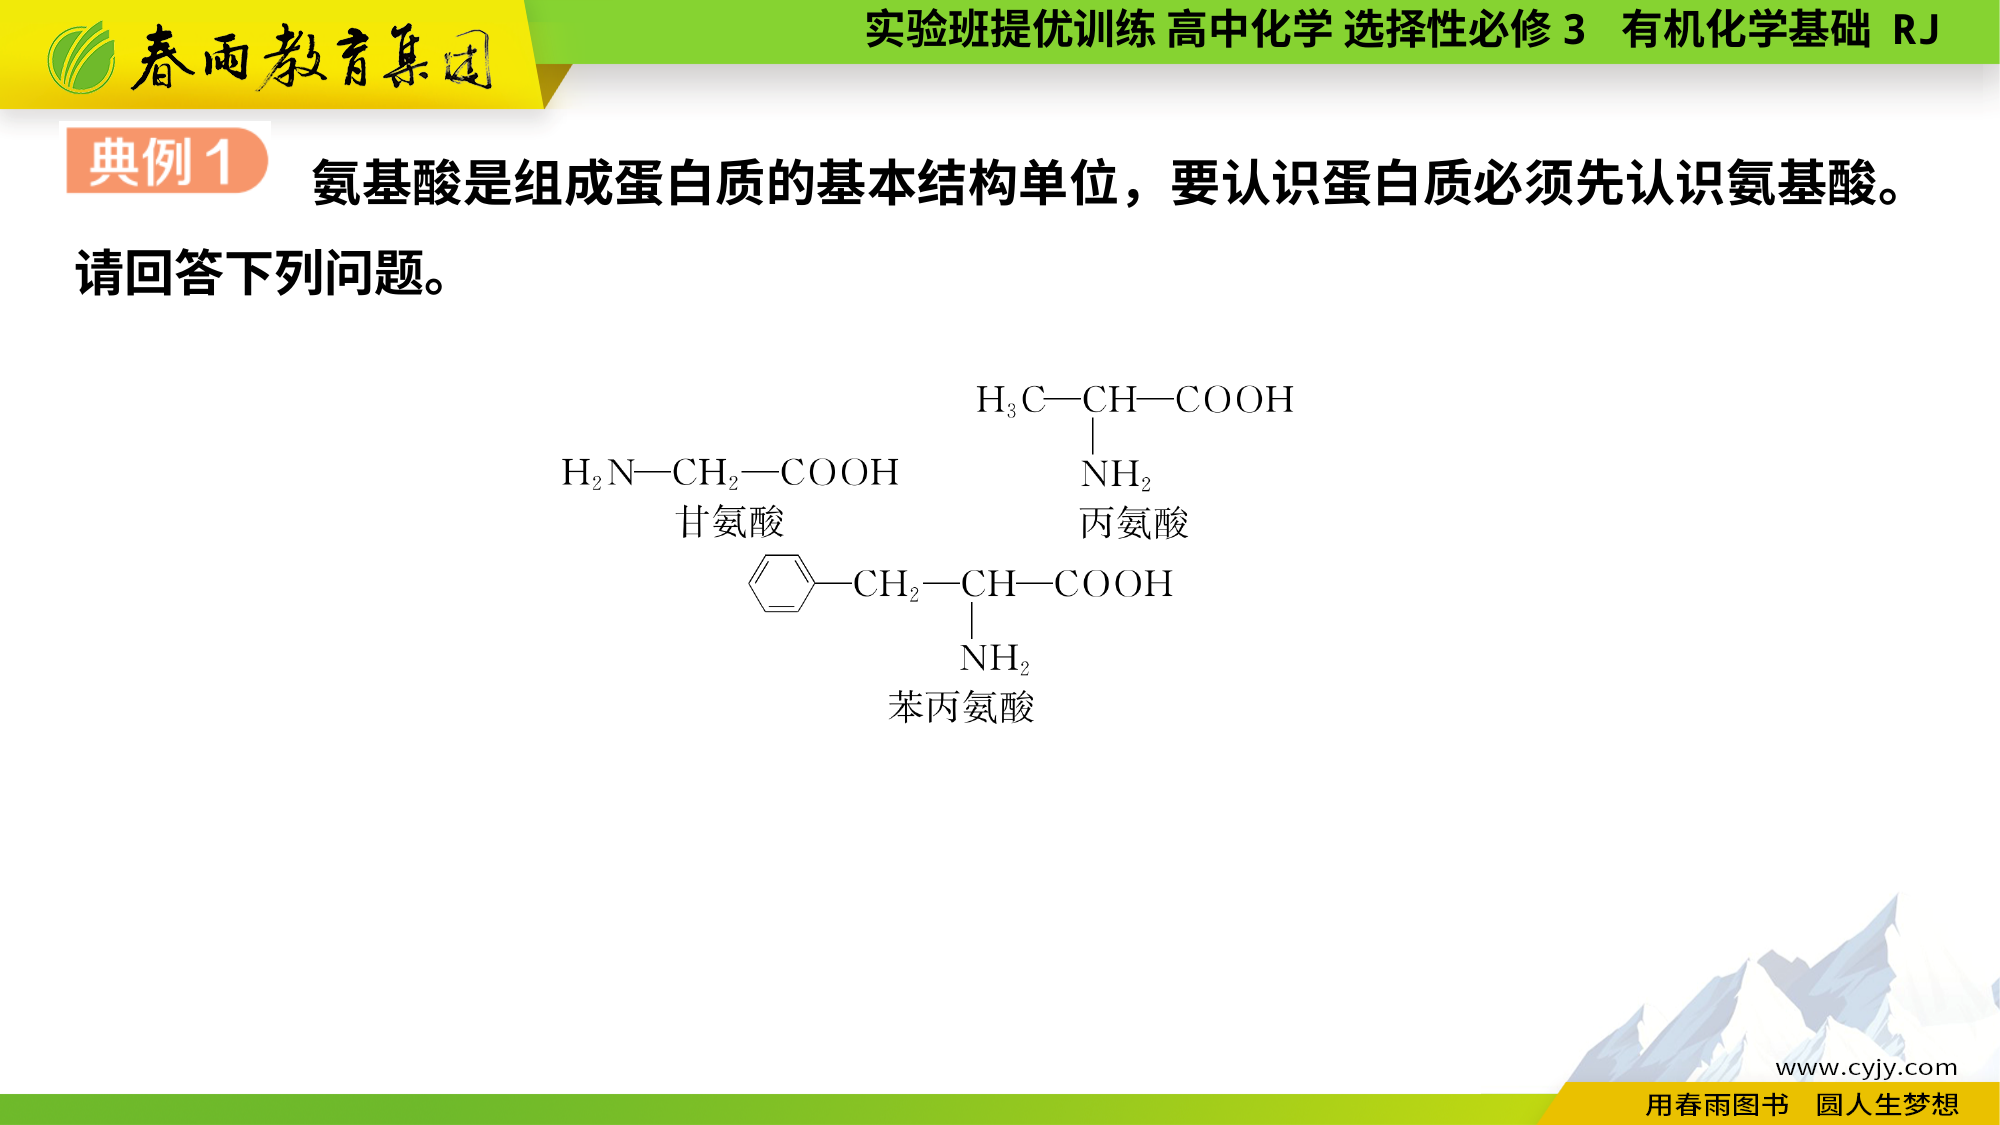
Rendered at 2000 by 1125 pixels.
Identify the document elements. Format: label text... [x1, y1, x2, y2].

list 氨基酸是组成蛋白质的基本结构单位，要认识蛋白质必须先认识氨基酸。请回答下列问题。 [59, 113, 1944, 299]
picture [0, 0, 2000, 1125]
